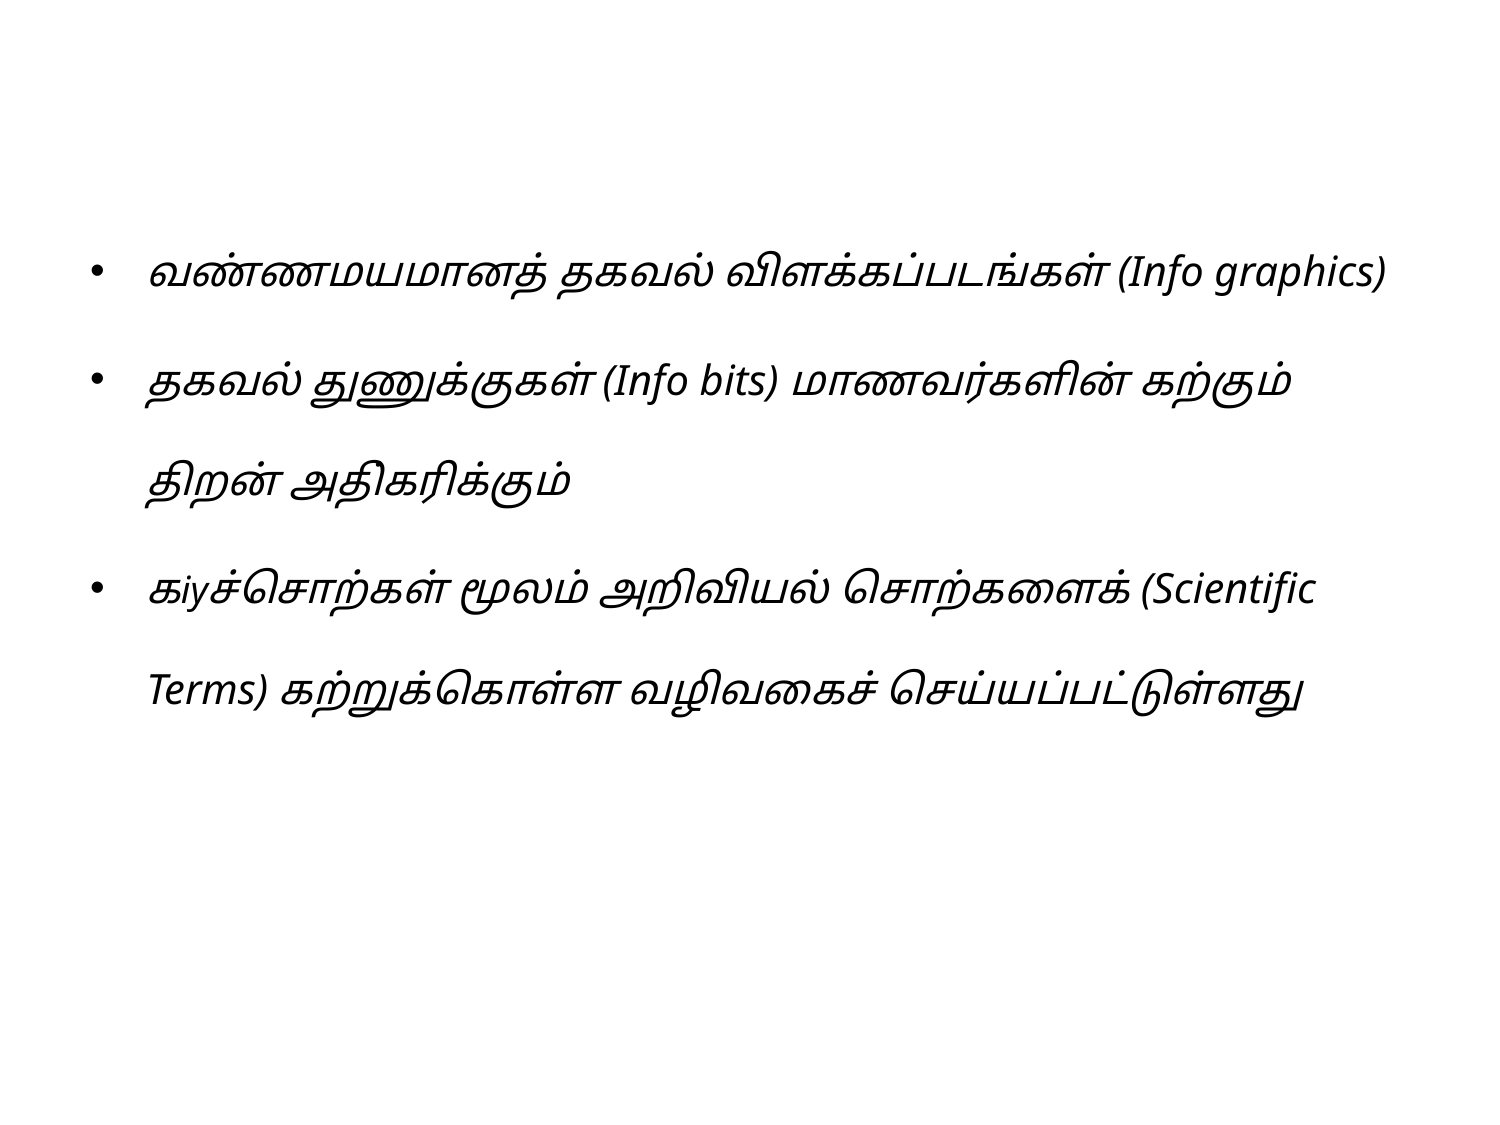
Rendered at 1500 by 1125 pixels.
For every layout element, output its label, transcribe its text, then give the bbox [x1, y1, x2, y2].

list வண்ணமயமானத் தகவல் விளக்கப்படங்கள் (Info graphics) தகவல் துணுக்குகள் (Info bits) மாணவர்களின் கற்கும் திறன் அதி்கரிக்கும் கiyச்சொற்கள் மூலம் அறிவியல் சொற்களைக் (Scientific Terms) கற்றுக்கொள்ள வழிவகைச் செய்யப்பட்டுள்ளது [75, 187, 1425, 1005]
